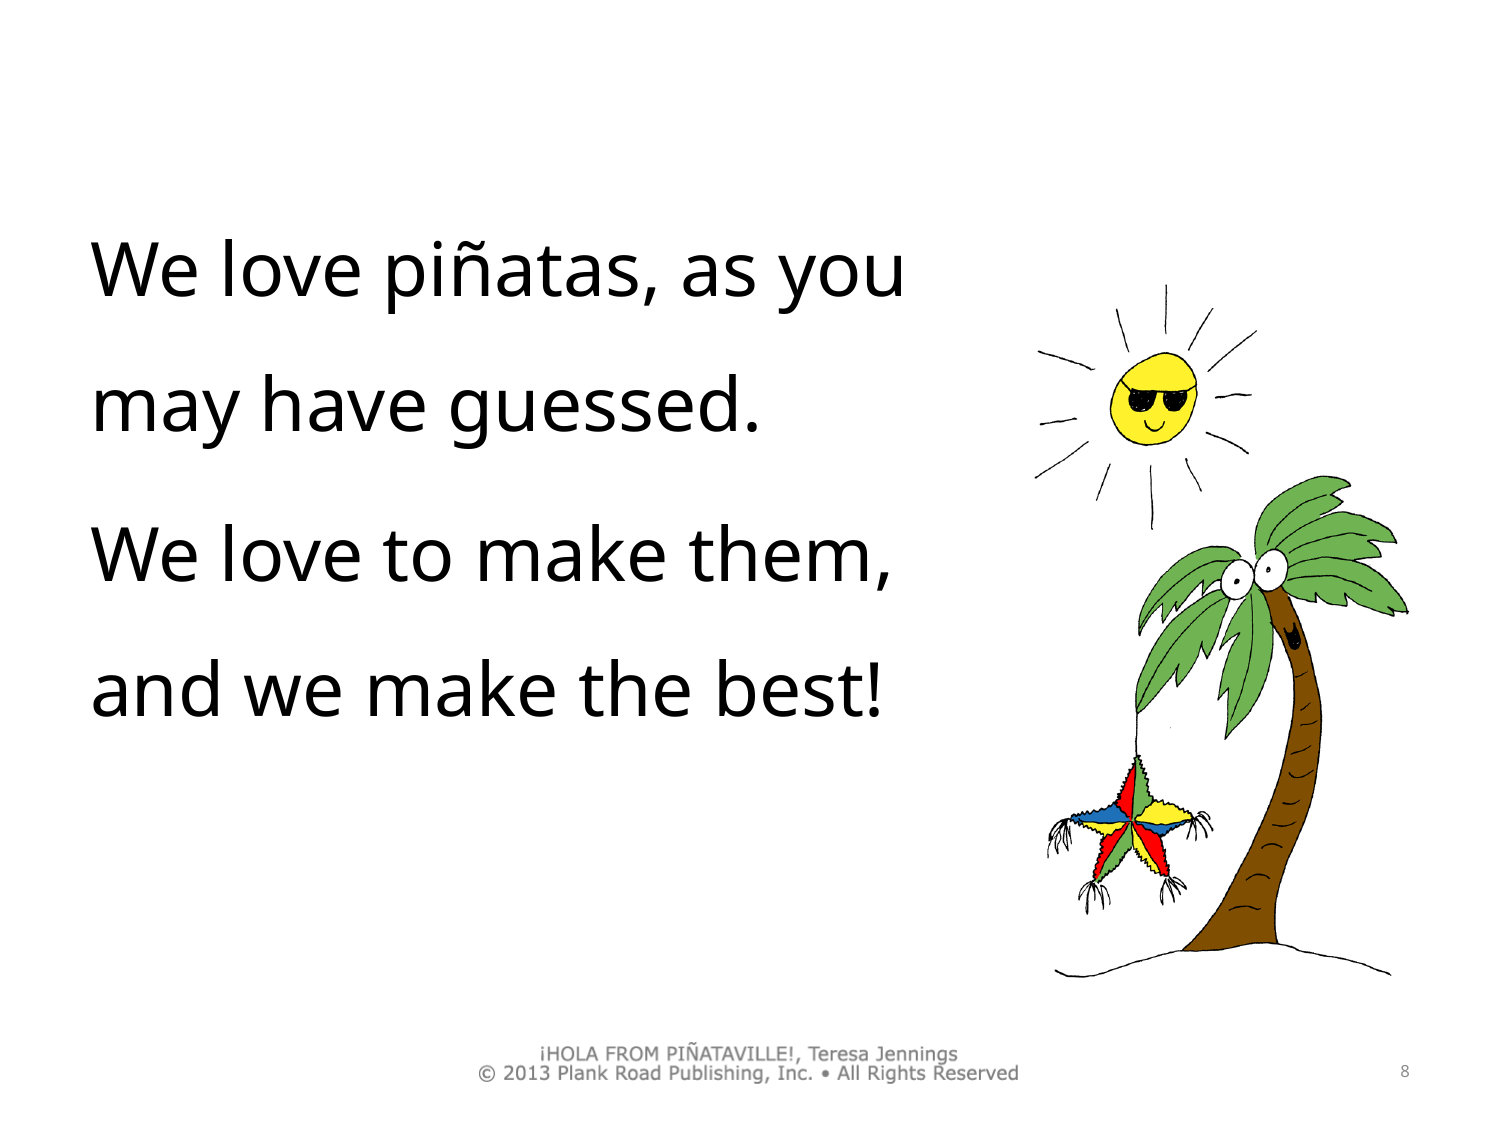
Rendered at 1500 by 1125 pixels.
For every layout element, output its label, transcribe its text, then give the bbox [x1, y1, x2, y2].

slide_number 8 [1074, 1042, 1425, 1103]
list We love piñatas, as you may have guessed. We love to make them, and we make the best! [75, 168, 1034, 1014]
picture [479, 1042, 1018, 1084]
picture [1034, 266, 1440, 1003]
